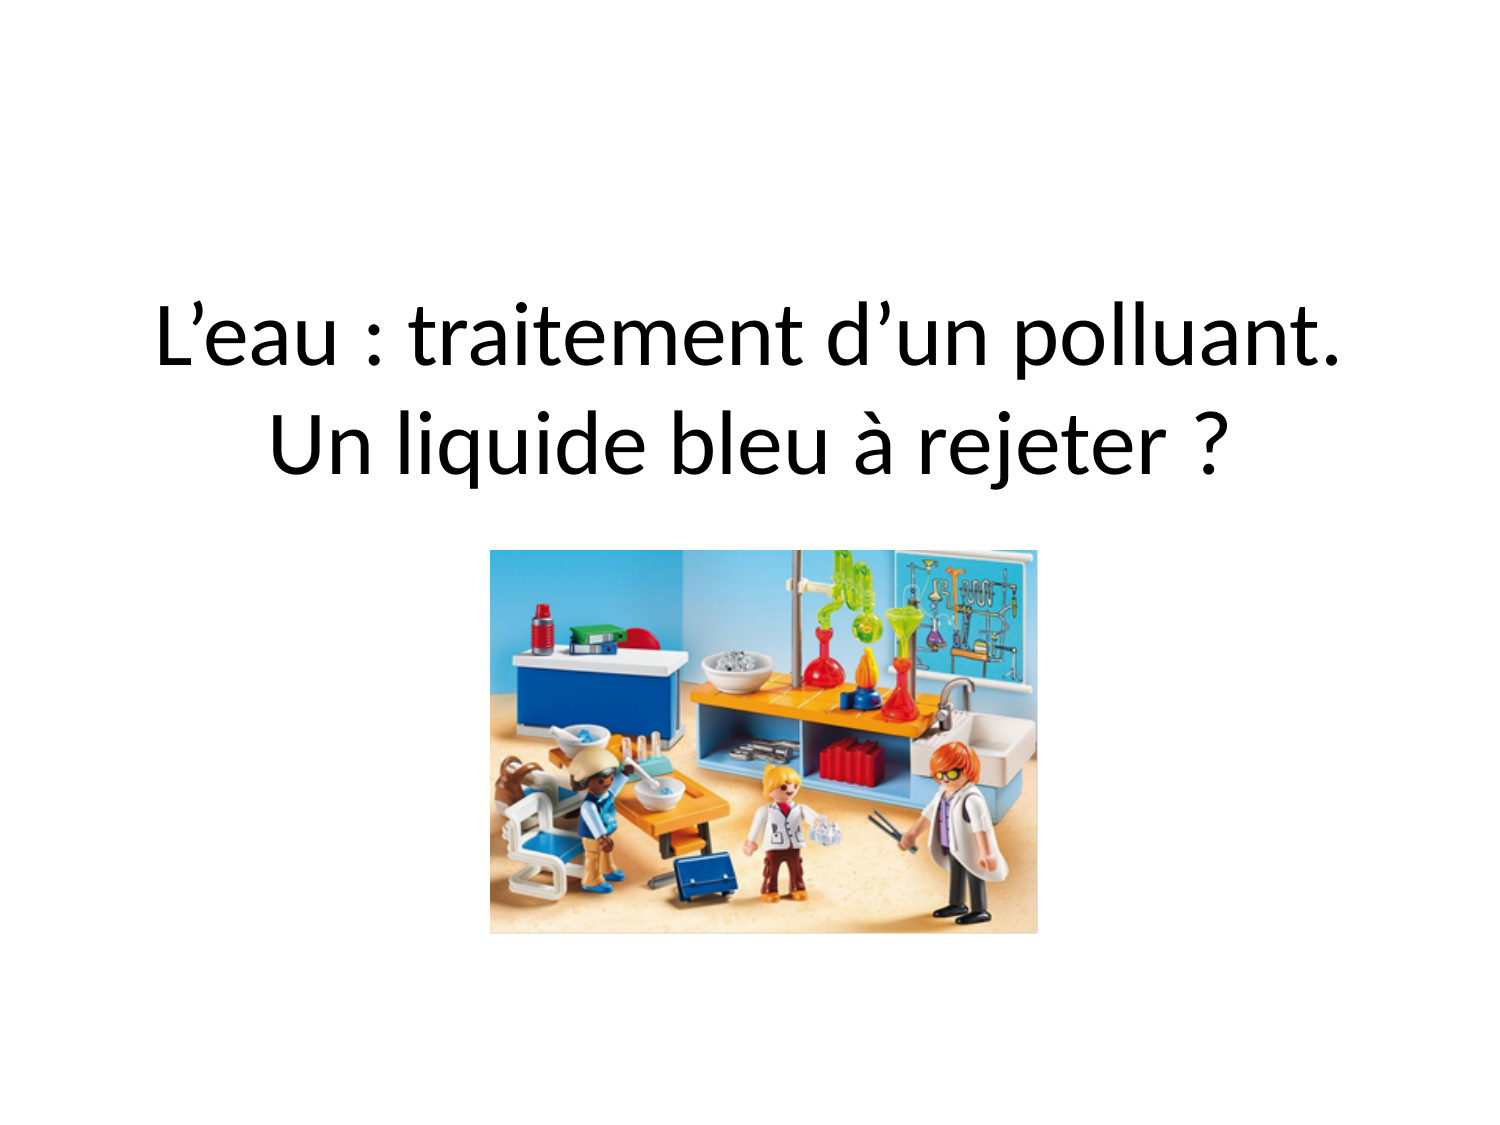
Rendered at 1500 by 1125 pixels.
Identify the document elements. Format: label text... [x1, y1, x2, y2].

title L’eau : traitement d’un polluant. Un liquide bleu à rejeter ? [75, 184, 1425, 693]
picture [489, 550, 1039, 936]
